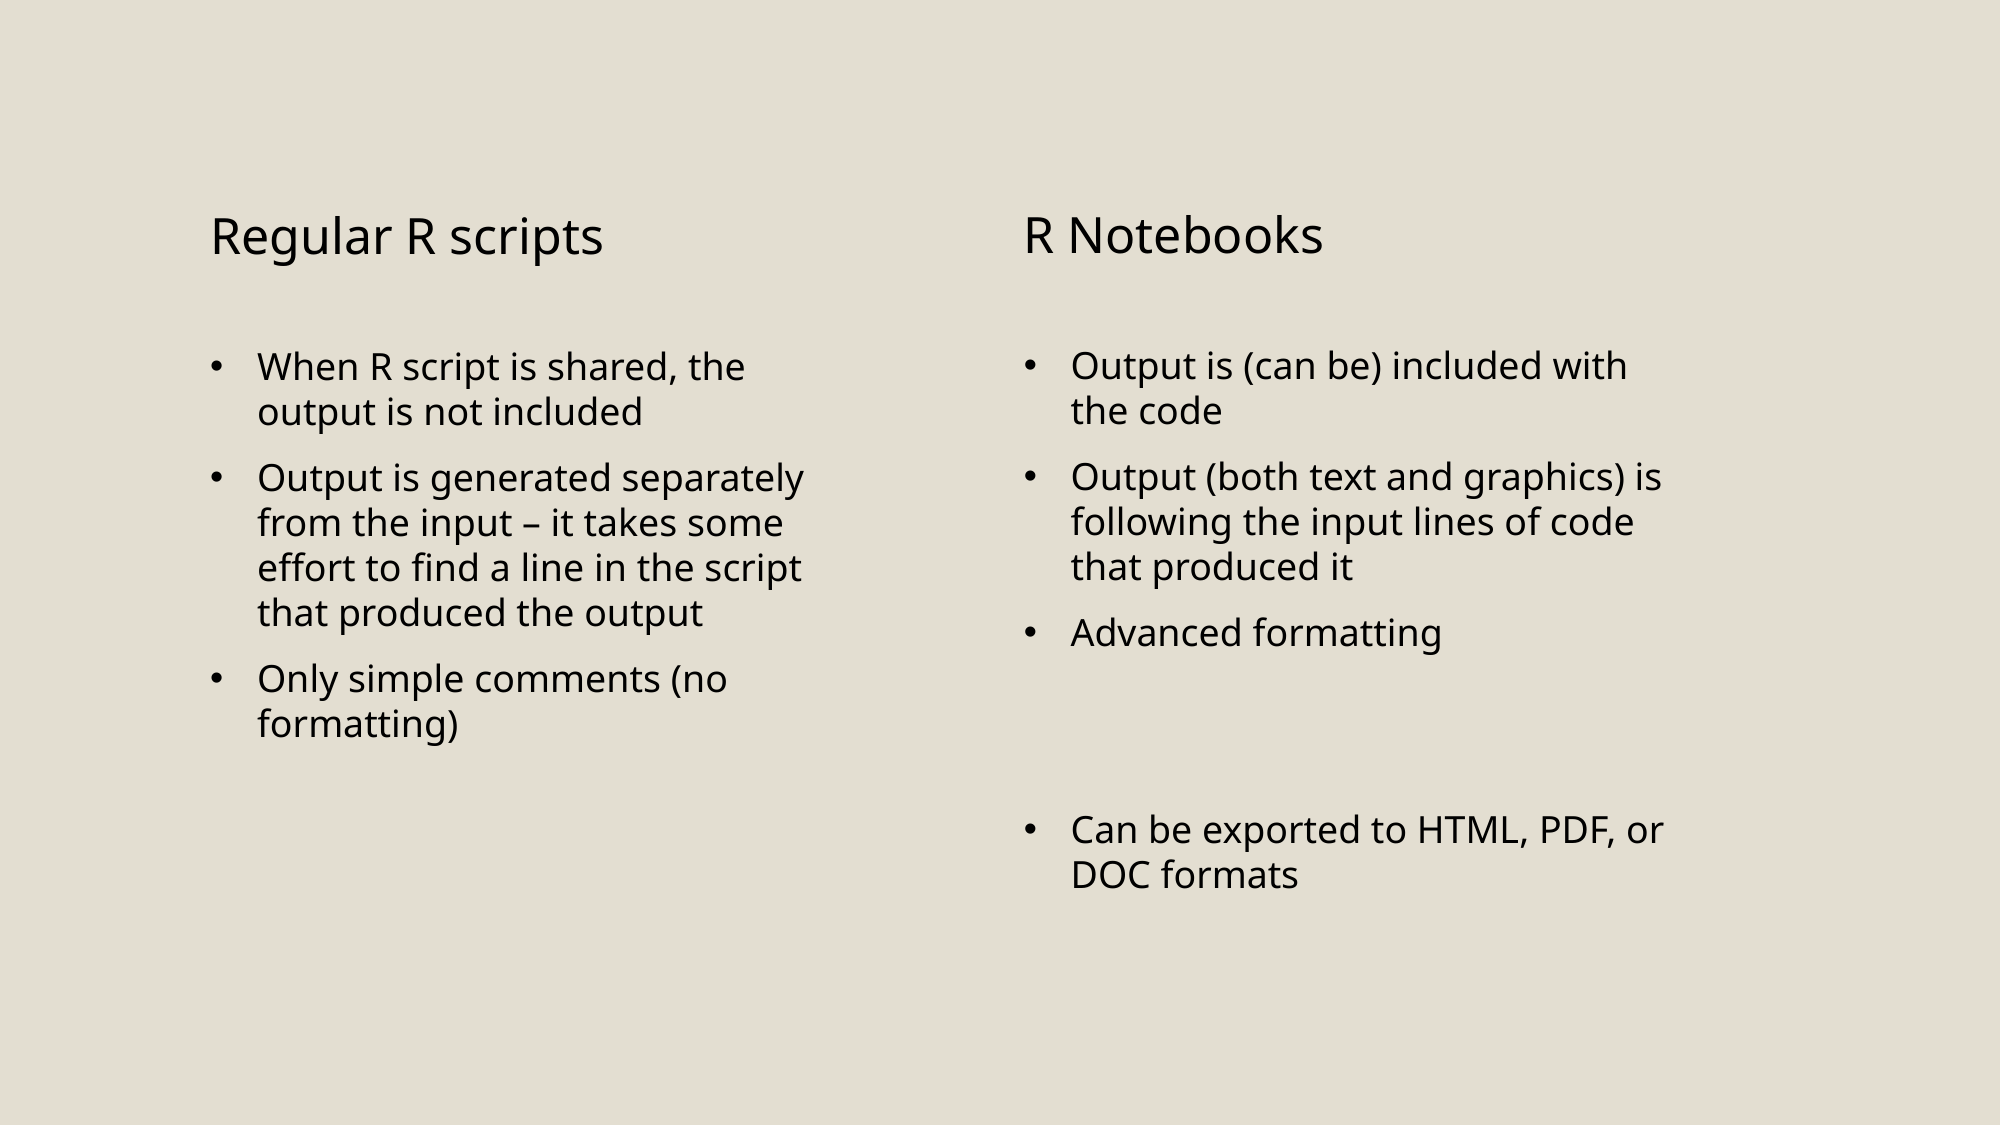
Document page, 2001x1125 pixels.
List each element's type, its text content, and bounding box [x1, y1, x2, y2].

text_box R Notebooks Output is (can be) included with the code Output (both text and graphics) is following the input lines of code that produced it Advanced formatting Can be exported to HTML, PDF, or DOC formats [1008, 202, 1682, 1091]
list Regular R scripts When R script is shared, the output is not included Output is generated separately from the input – it takes some effort to find a line in the script that produced the output Only simple comments (no formatting) [195, 204, 869, 1092]
